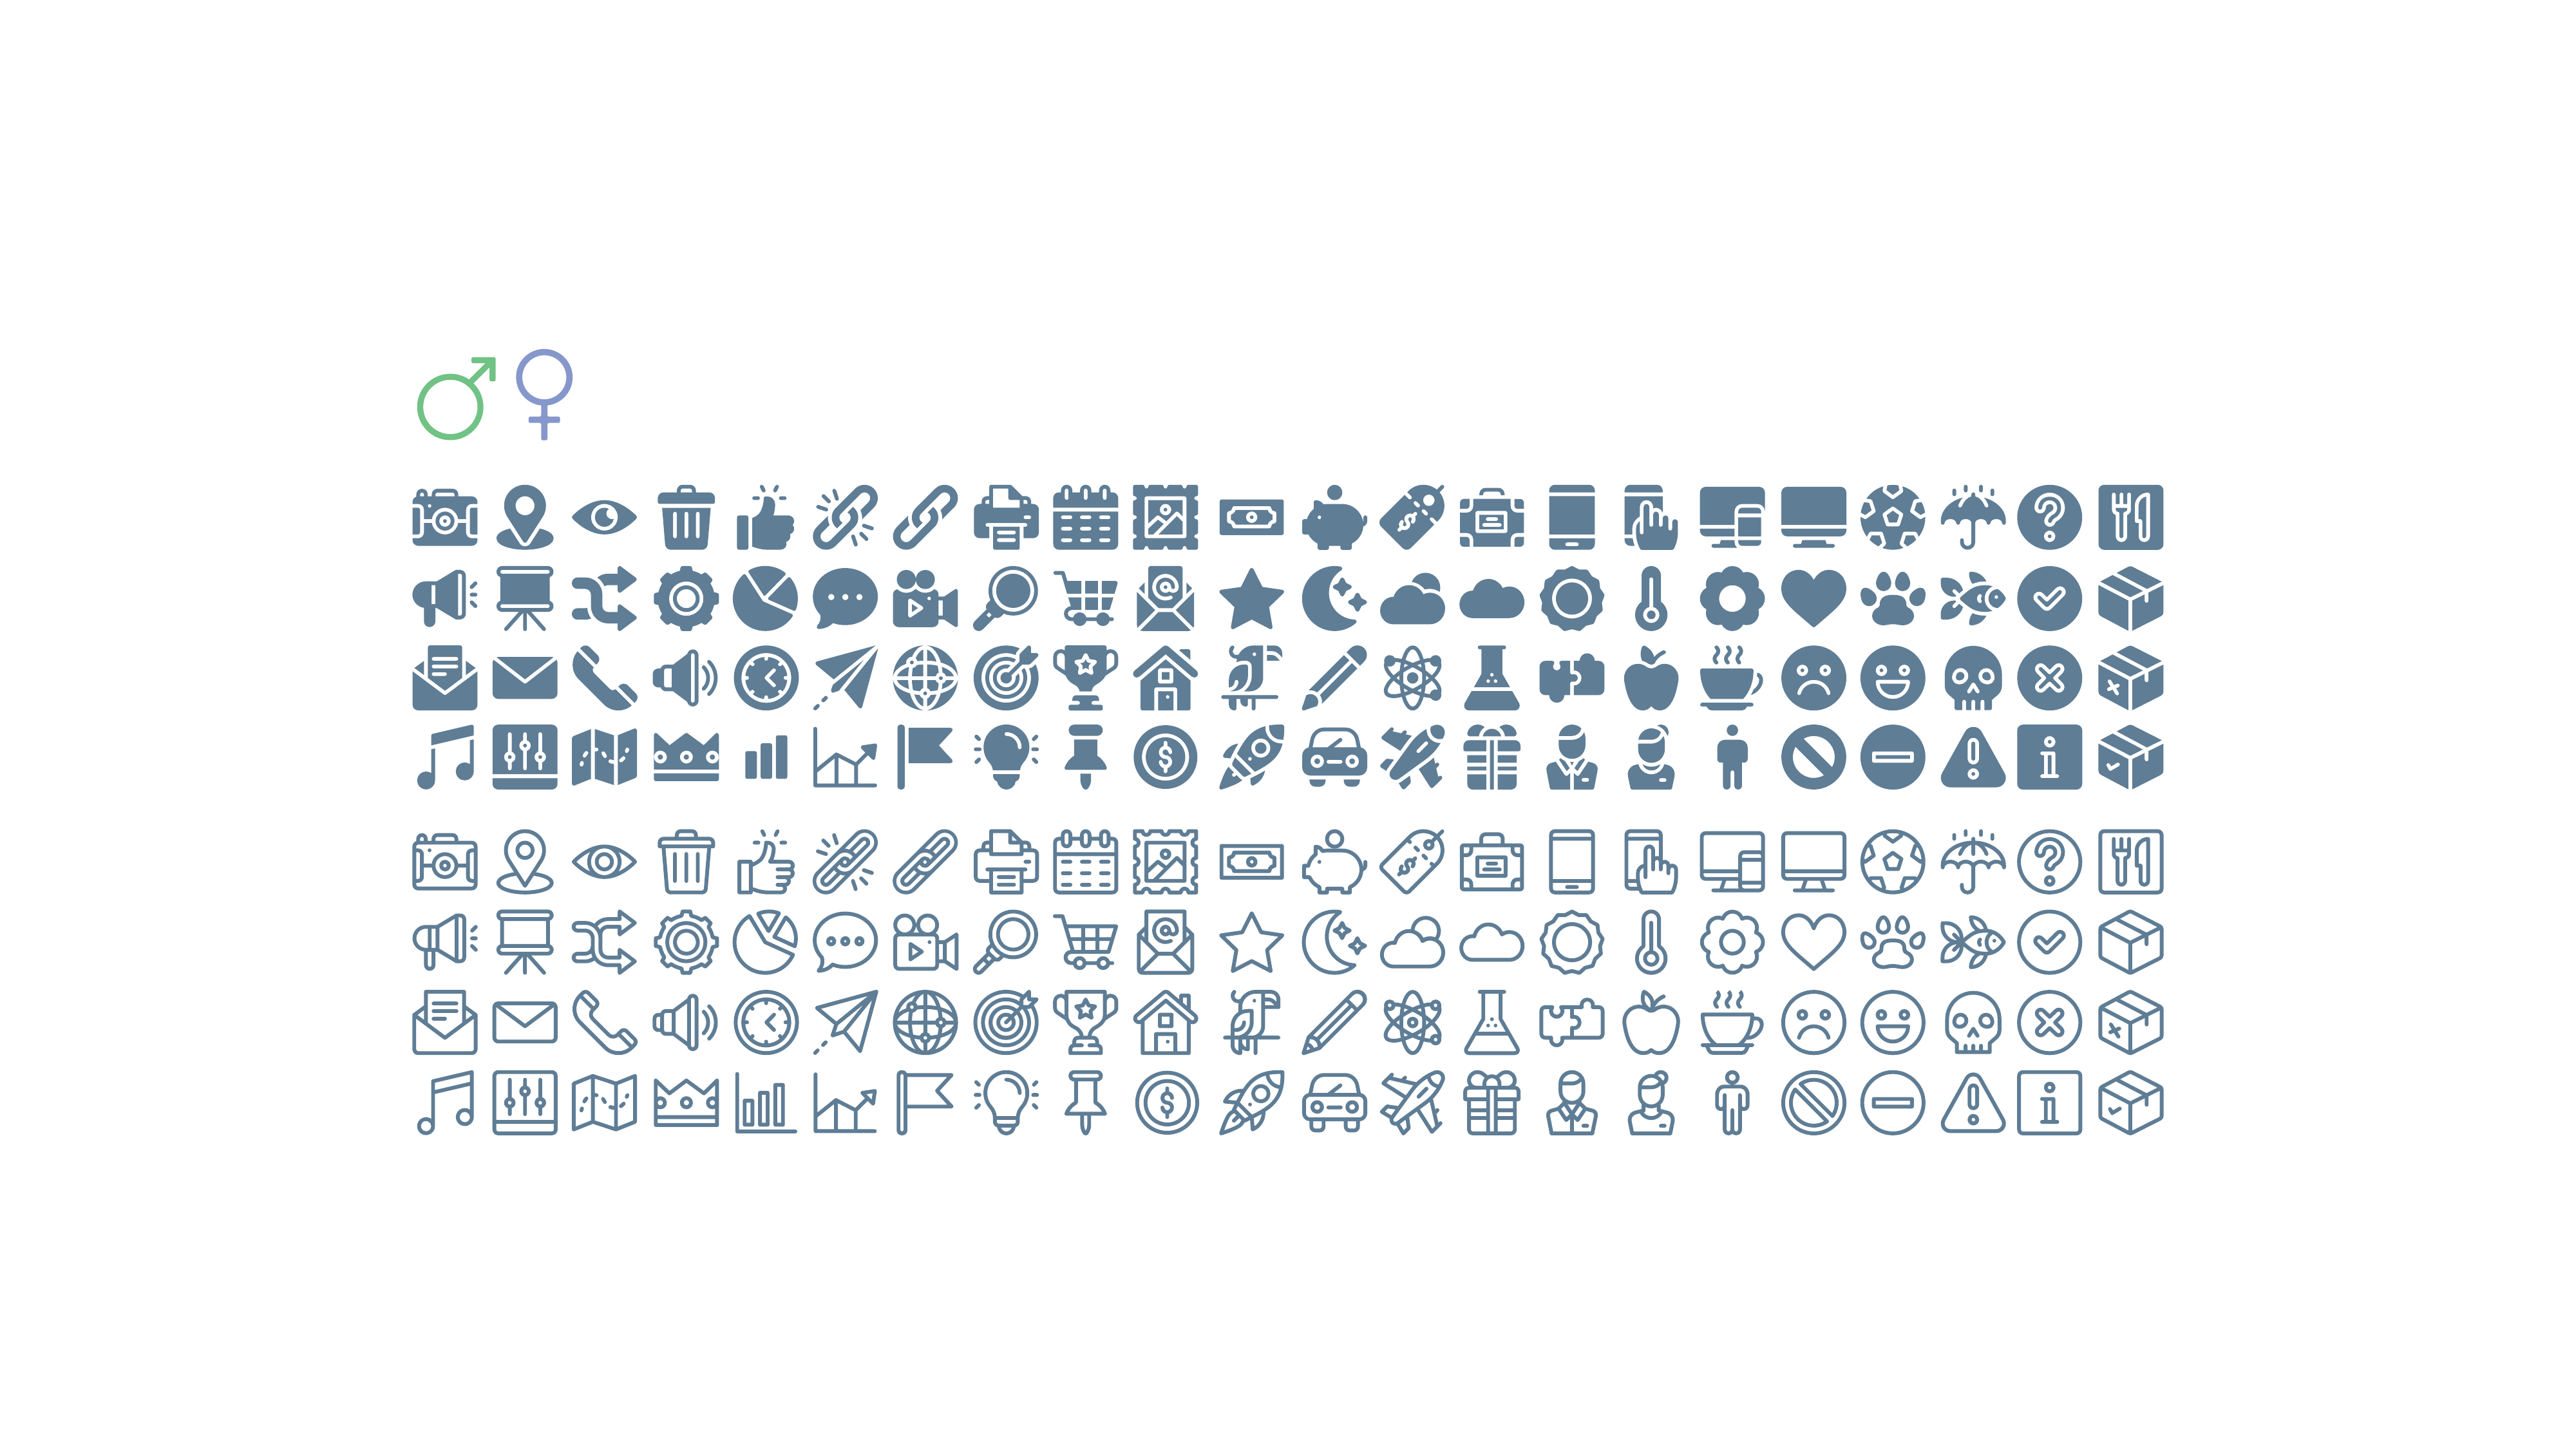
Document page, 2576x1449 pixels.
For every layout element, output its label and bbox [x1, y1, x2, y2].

text_box [2098, 645, 2164, 711]
text_box [1700, 565, 1765, 631]
text_box [745, 735, 788, 779]
text_box [1221, 645, 1283, 711]
text_box [1860, 571, 1926, 626]
text_box [654, 1078, 719, 1128]
text_box [1459, 922, 1525, 962]
text_box [1860, 484, 1926, 550]
text_box [897, 724, 953, 790]
text_box [813, 568, 878, 629]
text_box [812, 911, 878, 973]
text_box [1781, 486, 1847, 548]
text_box [1860, 1070, 1926, 1136]
text_box [1860, 989, 1926, 1056]
text_box [571, 500, 638, 535]
text_box [1459, 488, 1524, 547]
text_box [1219, 567, 1284, 630]
text_box [1700, 909, 1765, 975]
text_box [1634, 565, 1668, 632]
text_box [1222, 989, 1281, 1056]
text_box [1137, 565, 1195, 632]
text_box [417, 724, 474, 790]
text_box [652, 649, 718, 707]
text_box [1302, 727, 1368, 787]
text_box [1379, 1070, 1446, 1136]
text_box [973, 829, 1039, 895]
text_box [571, 728, 638, 786]
text_box [654, 565, 719, 632]
text_box [1940, 829, 2007, 895]
text_box [1781, 645, 1847, 711]
text_box [1464, 645, 1520, 711]
text_box [516, 348, 573, 440]
text_box [412, 833, 478, 891]
text_box [1860, 724, 1926, 790]
text_box [496, 484, 554, 550]
text_box [1539, 565, 1605, 632]
text_box [1053, 571, 1118, 627]
text_box [2098, 909, 2164, 975]
text_box [2098, 484, 2164, 550]
text_box [412, 569, 478, 627]
text_box [417, 357, 496, 440]
text_box [1064, 724, 1107, 790]
text_box [492, 656, 558, 699]
text_box [735, 1072, 798, 1134]
text_box [1940, 915, 2006, 969]
text_box [896, 1070, 954, 1135]
text_box [1459, 832, 1524, 892]
text_box [571, 1074, 638, 1132]
text_box [1860, 829, 1926, 895]
text_box [972, 565, 1038, 632]
text_box [1700, 990, 1764, 1056]
text_box [1135, 1070, 1200, 1135]
text_box [893, 484, 958, 550]
text_box [658, 829, 715, 895]
text_box [496, 565, 554, 631]
text_box [813, 726, 877, 788]
text_box [1781, 913, 1847, 971]
text_box [813, 1072, 877, 1133]
text_box [1627, 724, 1675, 790]
text_box [1700, 831, 1765, 893]
text_box [1383, 645, 1442, 711]
text_box [571, 909, 637, 975]
text_box [2016, 909, 2083, 975]
text_box [1624, 484, 1678, 550]
text_box [732, 565, 799, 632]
text_box [1940, 571, 2006, 626]
text_box [893, 569, 958, 627]
text_box [1781, 569, 1846, 627]
text_box [1302, 909, 1368, 975]
text_box [1945, 990, 2002, 1054]
text_box [2017, 565, 2083, 632]
text_box [1624, 645, 1679, 711]
text_box [573, 990, 638, 1056]
text_box [571, 844, 638, 880]
text_box [2098, 566, 2164, 631]
text_box [1781, 724, 1846, 790]
text_box [812, 484, 878, 550]
text_box [412, 645, 478, 711]
text_box [893, 913, 959, 971]
text_box [492, 724, 558, 790]
text_box [1379, 829, 1445, 895]
text_box [1053, 645, 1119, 711]
text_box [571, 565, 638, 632]
text_box [1133, 645, 1198, 711]
text_box [492, 1070, 558, 1136]
text_box [2017, 484, 2083, 550]
text_box [893, 829, 958, 895]
text_box [2017, 645, 2083, 711]
text_box [1379, 484, 1444, 550]
text_box [1302, 989, 1367, 1056]
text_box [734, 645, 799, 711]
text_box [654, 909, 719, 975]
text_box [1940, 1072, 2007, 1133]
text_box [2016, 1070, 2083, 1136]
text_box [1781, 989, 1847, 1056]
text_box [973, 990, 1039, 1056]
text_box [2098, 989, 2164, 1056]
text_box [1133, 724, 1198, 790]
text_box [1463, 1070, 1521, 1135]
text_box [1860, 915, 1926, 969]
text_box [1052, 989, 1119, 1056]
text_box [893, 990, 958, 1056]
text_box [973, 645, 1039, 711]
text_box [412, 488, 478, 546]
text_box [2098, 1070, 2164, 1136]
text_box [1302, 565, 1367, 632]
text_box [972, 909, 1039, 975]
text_box [1549, 484, 1595, 550]
text_box [1219, 911, 1285, 973]
text_box [813, 989, 878, 1056]
text_box [1700, 486, 1765, 548]
text_box [974, 724, 1039, 790]
text_box [1219, 499, 1284, 535]
text_box [1539, 998, 1605, 1048]
text_box [1464, 989, 1520, 1056]
text_box [1052, 914, 1118, 971]
text_box [2016, 989, 2083, 1056]
text_box [1700, 645, 1763, 711]
text_box [1715, 1070, 1750, 1135]
text_box [812, 829, 878, 895]
text_box [572, 645, 638, 711]
text_box [1940, 726, 2006, 788]
text_box [1219, 844, 1284, 880]
text_box [412, 913, 478, 971]
text_box [1539, 653, 1605, 703]
text_box [1860, 645, 1926, 711]
text_box [1539, 909, 1605, 975]
text_box [492, 1001, 558, 1044]
text_box [496, 909, 554, 975]
text_box [2017, 724, 2083, 790]
text_box [1383, 989, 1442, 1056]
text_box [1302, 484, 1368, 550]
text_box [732, 909, 799, 975]
text_box [893, 645, 958, 711]
text_box [1717, 724, 1748, 790]
text_box [737, 829, 795, 895]
text_box [658, 484, 715, 550]
text_box [496, 829, 554, 895]
text_box [2016, 829, 2083, 895]
text_box [1549, 829, 1595, 895]
text_box [1133, 989, 1198, 1056]
text_box [1302, 1073, 1368, 1133]
text_box [737, 484, 795, 550]
text_box [412, 989, 478, 1056]
text_box [1379, 916, 1446, 969]
text_box [1137, 909, 1195, 975]
text_box [1302, 645, 1367, 711]
text_box [1133, 484, 1198, 550]
text_box [1302, 829, 1368, 895]
text_box [1944, 645, 2002, 710]
text_box [1781, 831, 1847, 893]
text_box [1627, 1070, 1675, 1136]
text_box [1781, 1070, 1847, 1136]
text_box [1053, 484, 1119, 550]
text_box [1622, 990, 1680, 1056]
text_box [1463, 724, 1521, 790]
text_box [974, 484, 1039, 550]
text_box [2098, 724, 2164, 790]
text_box [1218, 1070, 1285, 1136]
text_box [973, 1070, 1039, 1136]
text_box [2098, 829, 2164, 895]
text_box [1065, 1070, 1107, 1135]
text_box [1379, 724, 1445, 790]
text_box [1379, 573, 1446, 625]
text_box [417, 1070, 474, 1135]
text_box [1459, 578, 1525, 618]
text_box [1053, 829, 1119, 895]
text_box [1940, 484, 2006, 550]
text_box [1624, 829, 1678, 895]
text_box [1634, 909, 1668, 975]
text_box [652, 993, 718, 1052]
text_box [734, 989, 799, 1056]
text_box [1132, 829, 1198, 895]
text_box [813, 645, 878, 711]
text_box [654, 732, 719, 782]
text_box [1546, 724, 1598, 790]
text_box [1218, 724, 1285, 790]
text_box [1546, 1070, 1598, 1136]
